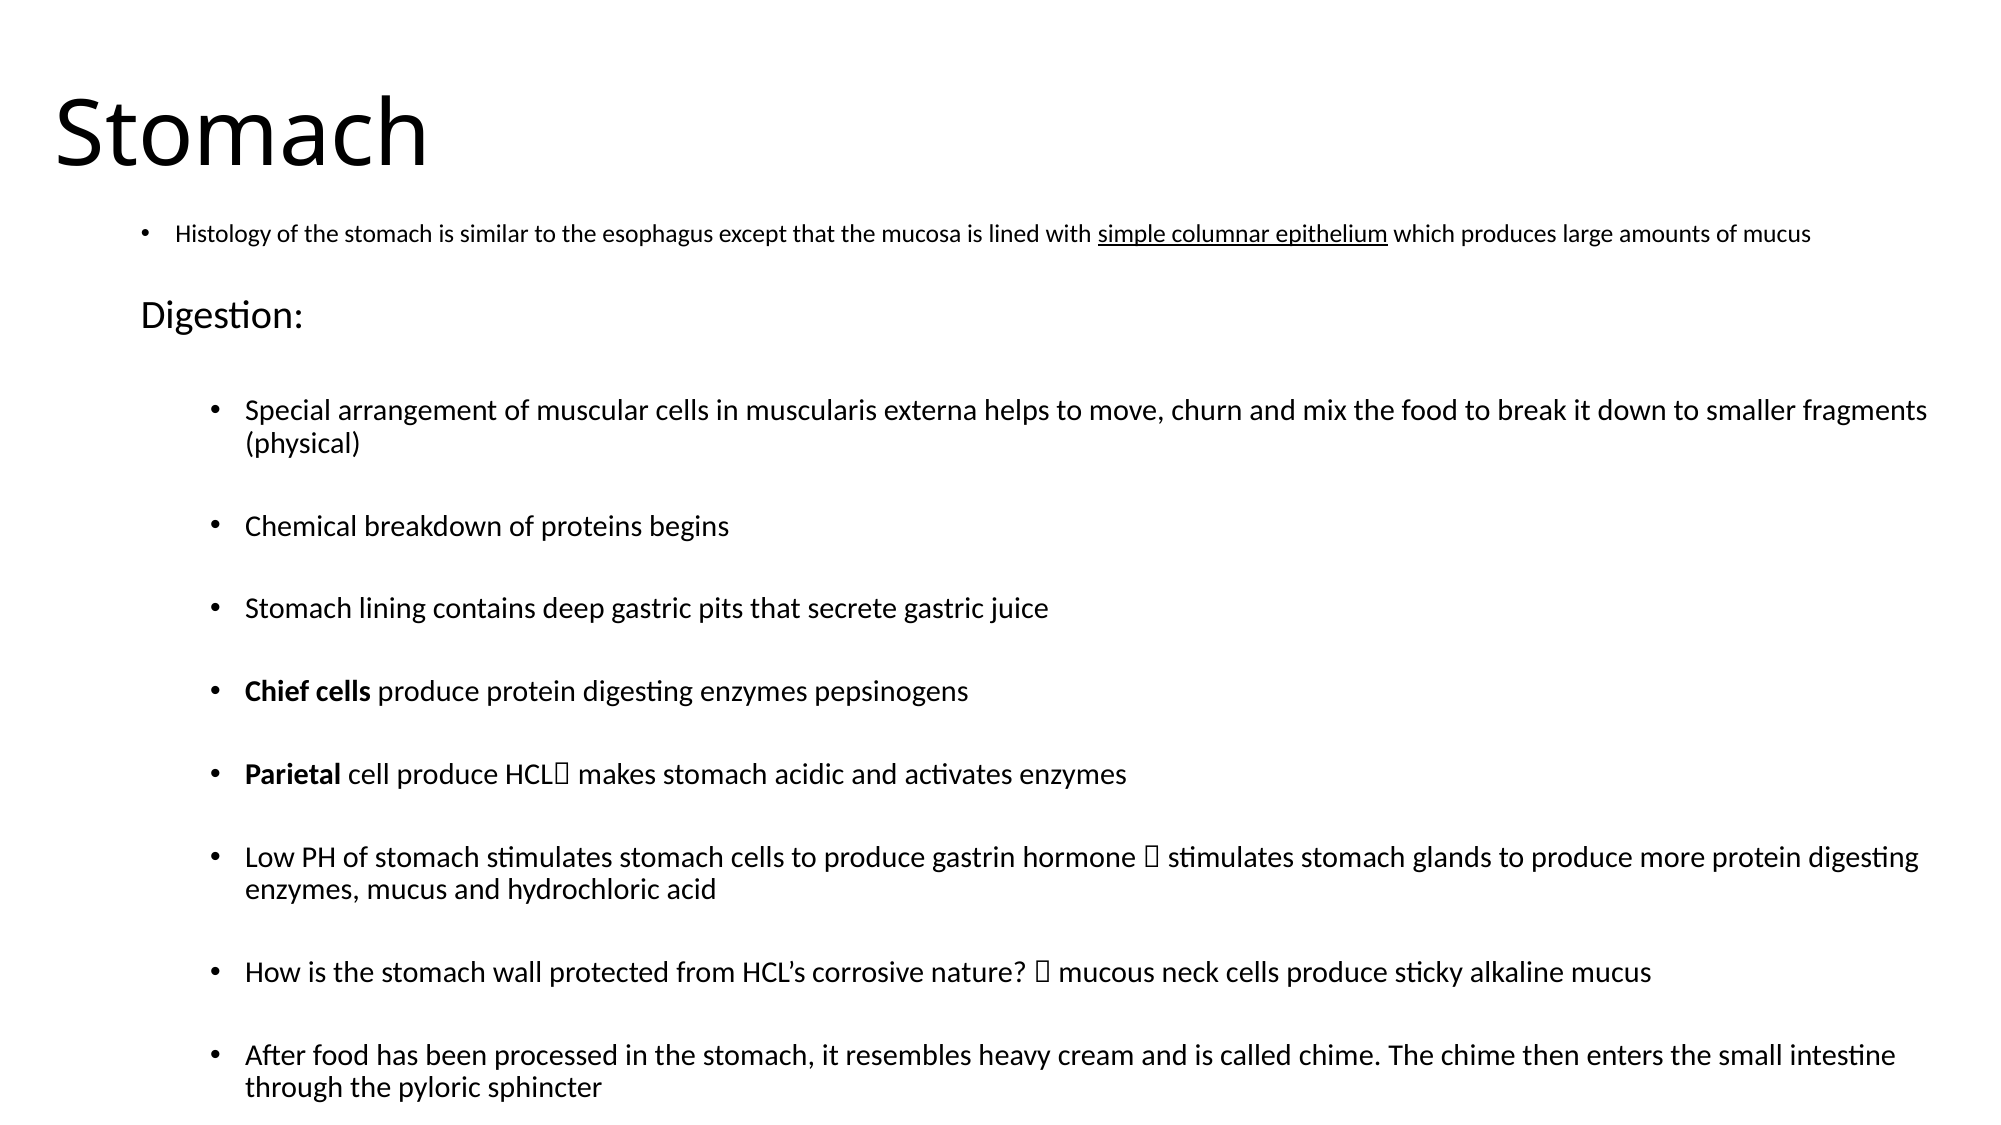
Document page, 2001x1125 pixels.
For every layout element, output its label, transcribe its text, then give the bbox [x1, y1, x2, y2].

list Histology of the stomach is similar to the esophagus except that the mucosa is lined with simple columnar epithelium which produces large amounts of mucus Digestion: Special arrangement of muscular cells in muscularis externa helps to move, churn and mix the food to break it down to smaller fragments (physical) Chemical breakdown of proteins begins Stomach lining contains deep gastric pits that secrete gastric juice Chief cells produce protein digesting enzymes pepsinogens Parietal cell produce HCL makes stomach acidic and activates enzymes Low PH of stomach stimulates stomach cells to produce gastrin hormone  stimulates stomach glands to produce more protein digesting enzymes, mucus and hydrochloric acid How is the stomach wall protected from HCL’s corrosive nature?  mucous neck cells produce sticky alkaline mucus After food has been processed in the stomach, it resembles heavy cream and is called chime. The chime then enters the small intestine through the pyloric sphincter [125, 213, 2000, 1125]
title Stomach [40, 26, 1766, 245]
